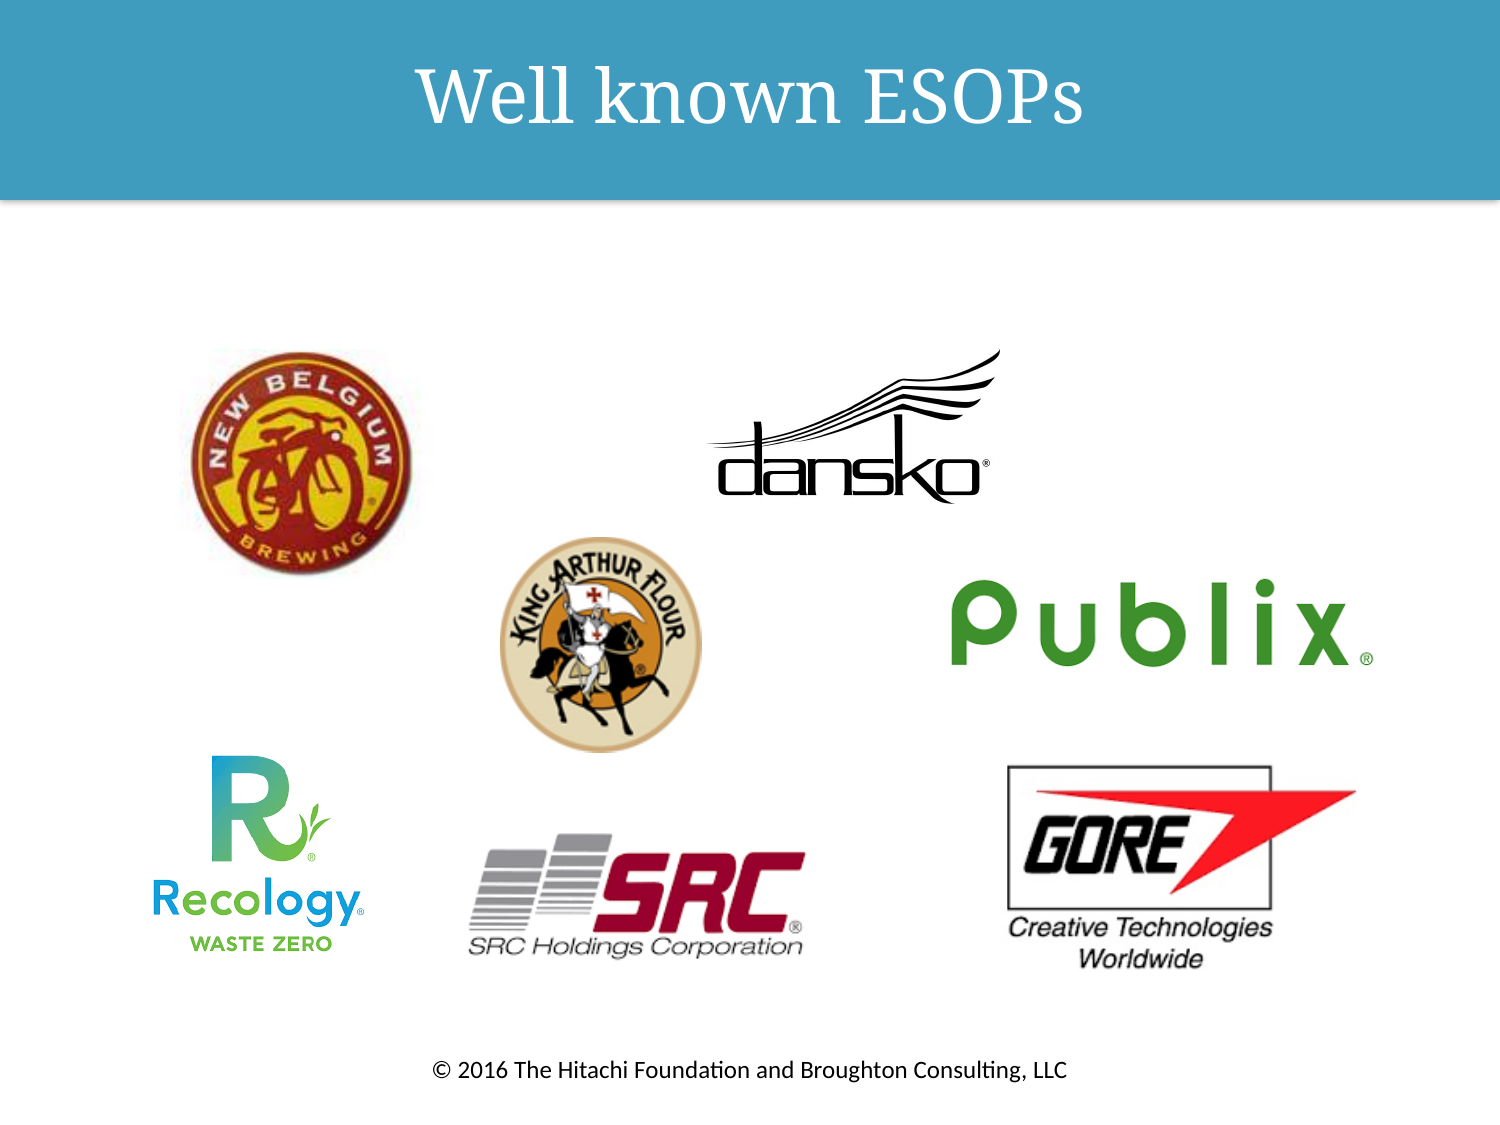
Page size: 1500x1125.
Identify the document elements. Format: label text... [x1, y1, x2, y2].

title Well known ESOPs [112, 24, 1388, 163]
picture [705, 349, 1000, 505]
picture [998, 749, 1376, 1000]
picture [149, 744, 368, 963]
picture [499, 537, 703, 753]
picture [934, 562, 1390, 685]
picture [149, 349, 454, 579]
picture [460, 824, 813, 986]
